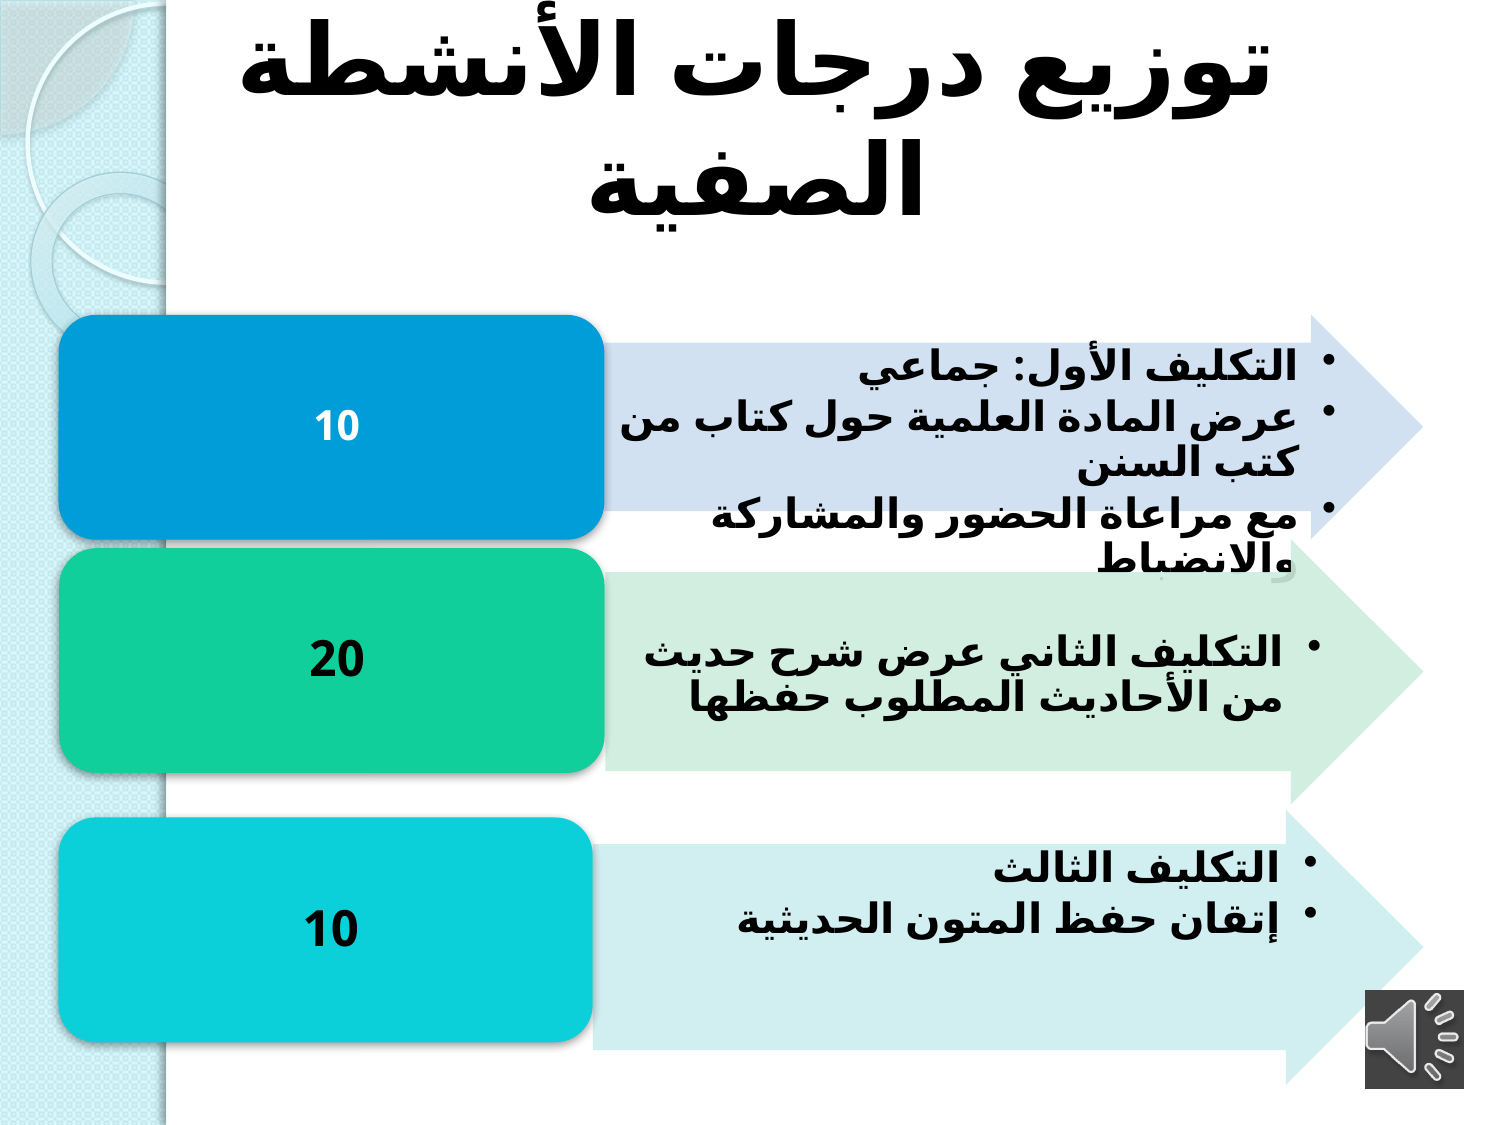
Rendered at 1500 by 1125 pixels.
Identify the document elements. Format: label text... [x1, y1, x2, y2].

picture [1364, 989, 1465, 1090]
title توزيع درجات الأنشطة الصفية [82, 0, 1432, 243]
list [58, 314, 1424, 1125]
